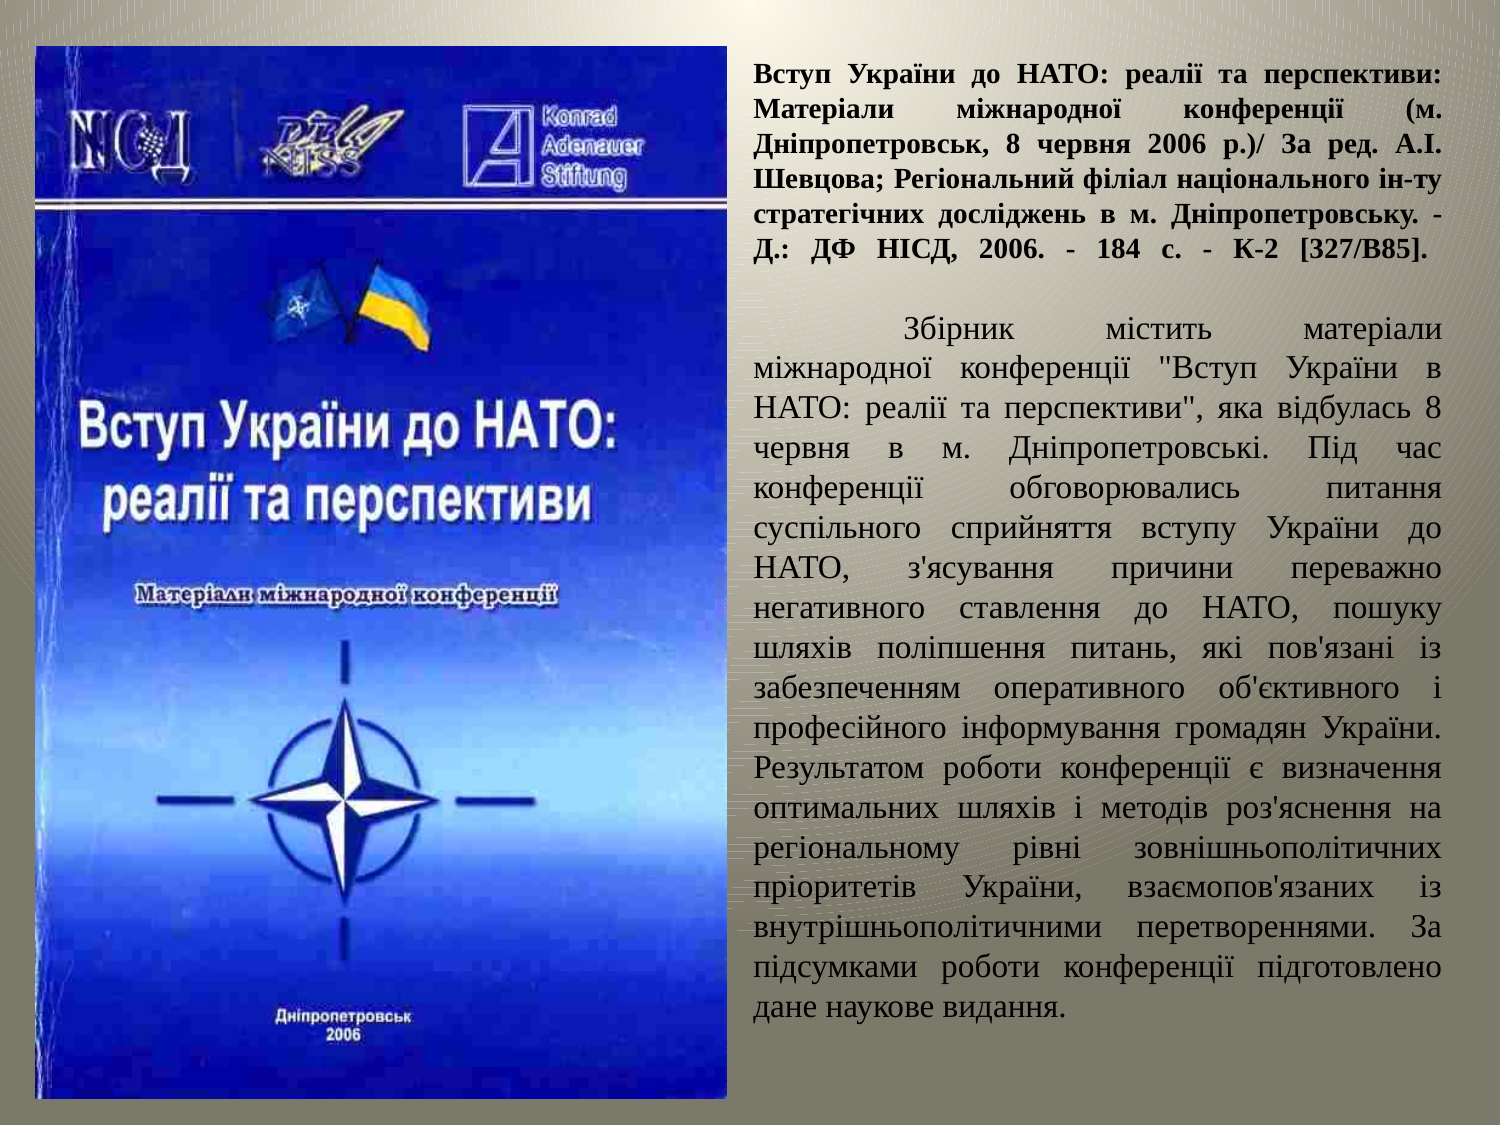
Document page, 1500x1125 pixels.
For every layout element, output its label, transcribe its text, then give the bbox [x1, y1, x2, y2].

list Вступ України до НАТО: реалії та перспективи: Матеріали міжнародної конференції (м. Дніпропетровськ, 8 червня 2006 р.)/ За ред. А.І. Шевцова; Регіональний філіал національного ін-ту стратегічних досліджень в м. Дніпропетровську. - Д.: ДФ НІСД, 2006. - 184 с. - К-2 [327/В85]. Збірник містить матеріали міжнародної конференції "Вступ України в НАТО: реалії та перспективи", яка відбулась 8 червня в м. Дніпропетровські. Під час конференції обговорювались питання суспільного сприйняття вступу України до НАТО, з'ясування причини переважно негативного ставлення до НАТО, пошуку шляхів поліпшення питань, які пов'язані із забезпеченням оперативного об'єктивного і професійного інформування громадян України. Результатом роботи конференції є визначення оптимальних шляхів і методів роз'яснення на регіональному рівні зовнішньополітичних пріоритетів України, взаємопов'язаних із внутрішньополітичними перетвореннями. За підсумками роботи конференції підготовлено дане наукове видання. [738, 46, 1459, 1099]
picture [34, 46, 727, 1099]
